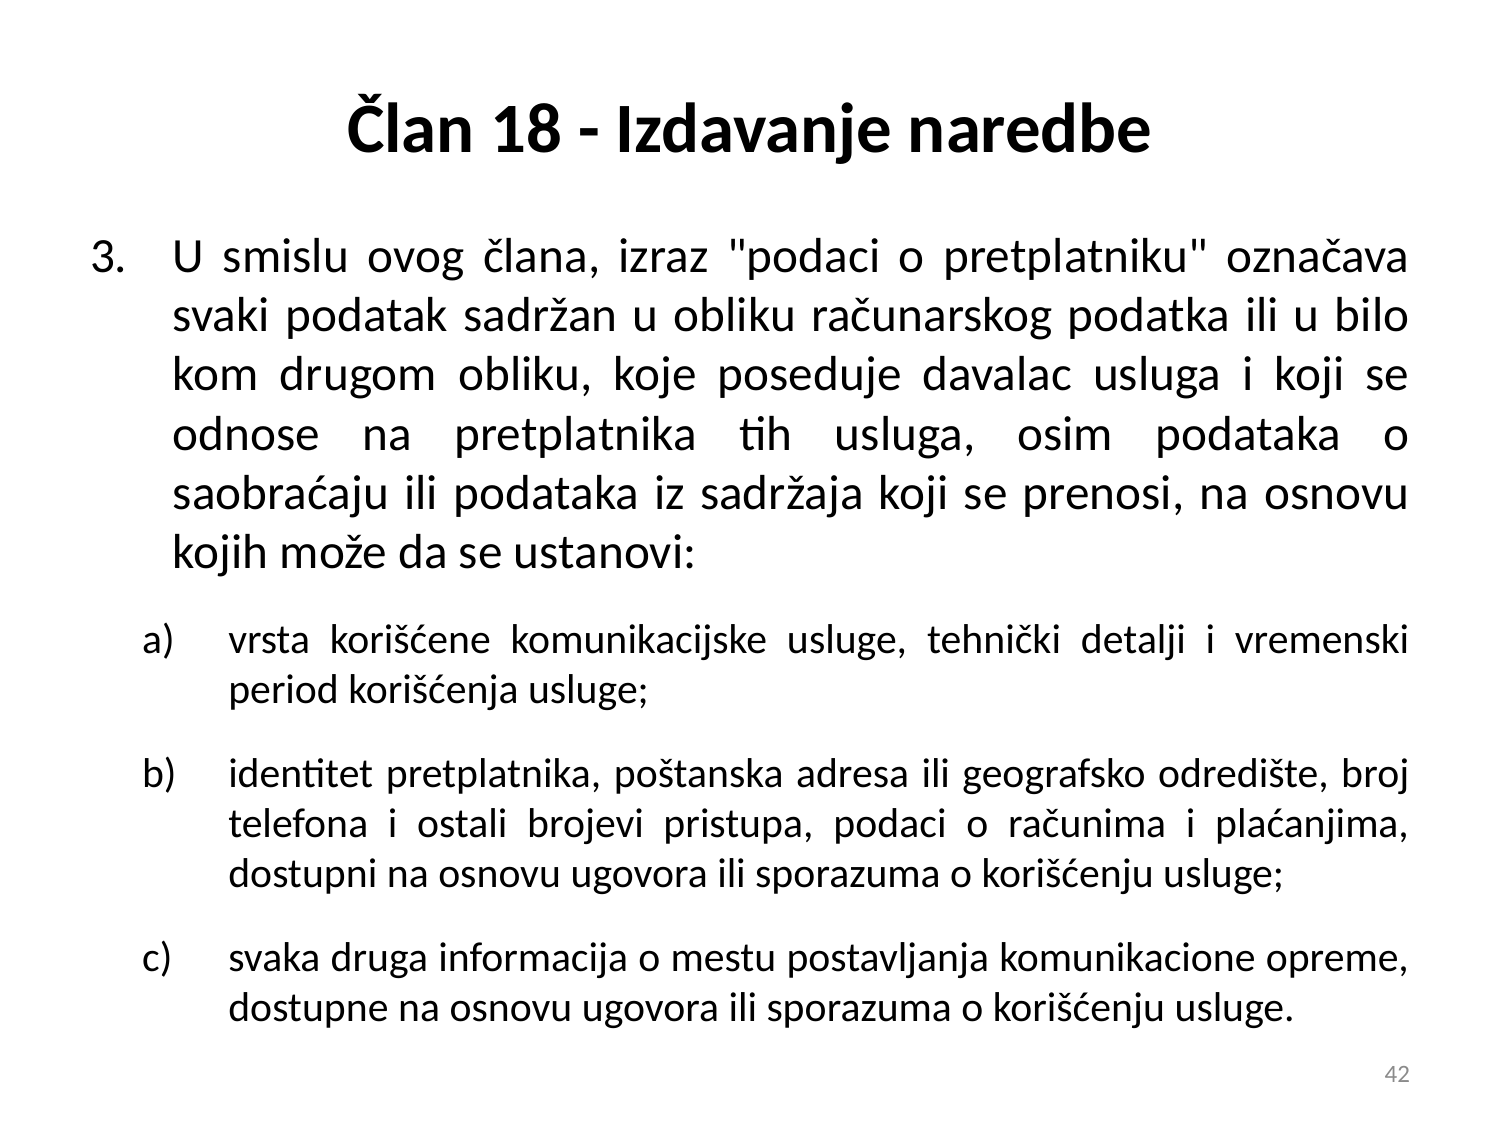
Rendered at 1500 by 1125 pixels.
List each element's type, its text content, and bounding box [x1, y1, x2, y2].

list U smislu ovog člana, izraz "podaci o pretplatniku" označava svaki podatak sadržan u obliku računarskog podatka ili u bilo kom drugom obliku, koje poseduje davalac usluga i koji se odnose na pretplatnika tih usluga, osim podataka o saobraćaju ili podataka iz sadržaja koji se prenosi, na osnovu kojih može da se ustanovi: vrsta korišćene komunikacijske usluge, tehnički detalji i vremenski period korišćenja usluge; identitet pretplatnika, poštanska adresa ili geografsko odredište, broj telefona i ostali brojevi pristupa, podaci o računima i plaćanjima, dostupni na osnovu ugovora ili sporazuma o korišćenju usluge; svaka druga informacija o mestu postavljanja komunikacione opreme, dostupne na osnovu ugovora ili sporazuma o korišćenju usluge. [74, 215, 1426, 1056]
slide_number 42 [1074, 1042, 1425, 1103]
title Član 18 - Izdavanje naredbe [74, 44, 1426, 204]
